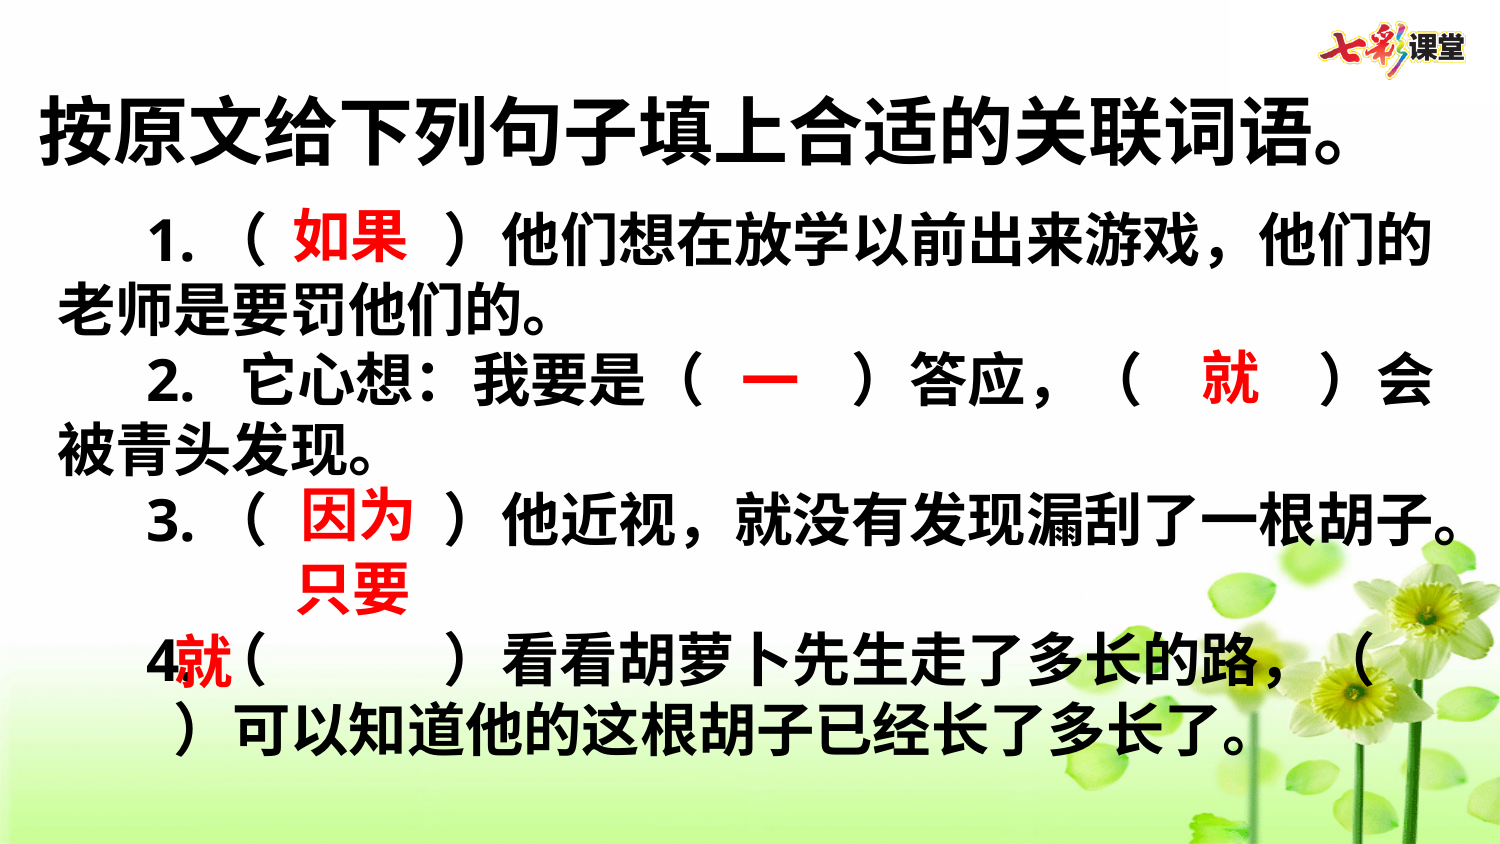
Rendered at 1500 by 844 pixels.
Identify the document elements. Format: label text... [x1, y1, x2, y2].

picture [0, 0, 1500, 844]
text_box 按原文给下列句子填上合适的关联词语。 [23, 77, 1394, 182]
text_box 一 [726, 337, 892, 422]
text_box 因为 [285, 470, 486, 555]
text_box 就 [1187, 334, 1270, 419]
text_box 1.（ ）他们想在放学以前出来游戏，他们的老师是要罚他们的。 2. 它心想：我要是（ ）答应，（ ）会被青头发现。 3.（ ）他近视，就没有发现漏刮了一根胡子。 4.（ ）看看胡萝卜先生走了多长的路，（ ）可以知道他的这根胡子已经长了多长了。 [42, 195, 1459, 770]
text_box 只要 [279, 545, 481, 630]
text_box 就 [159, 617, 361, 703]
text_box 如果 [277, 192, 467, 277]
